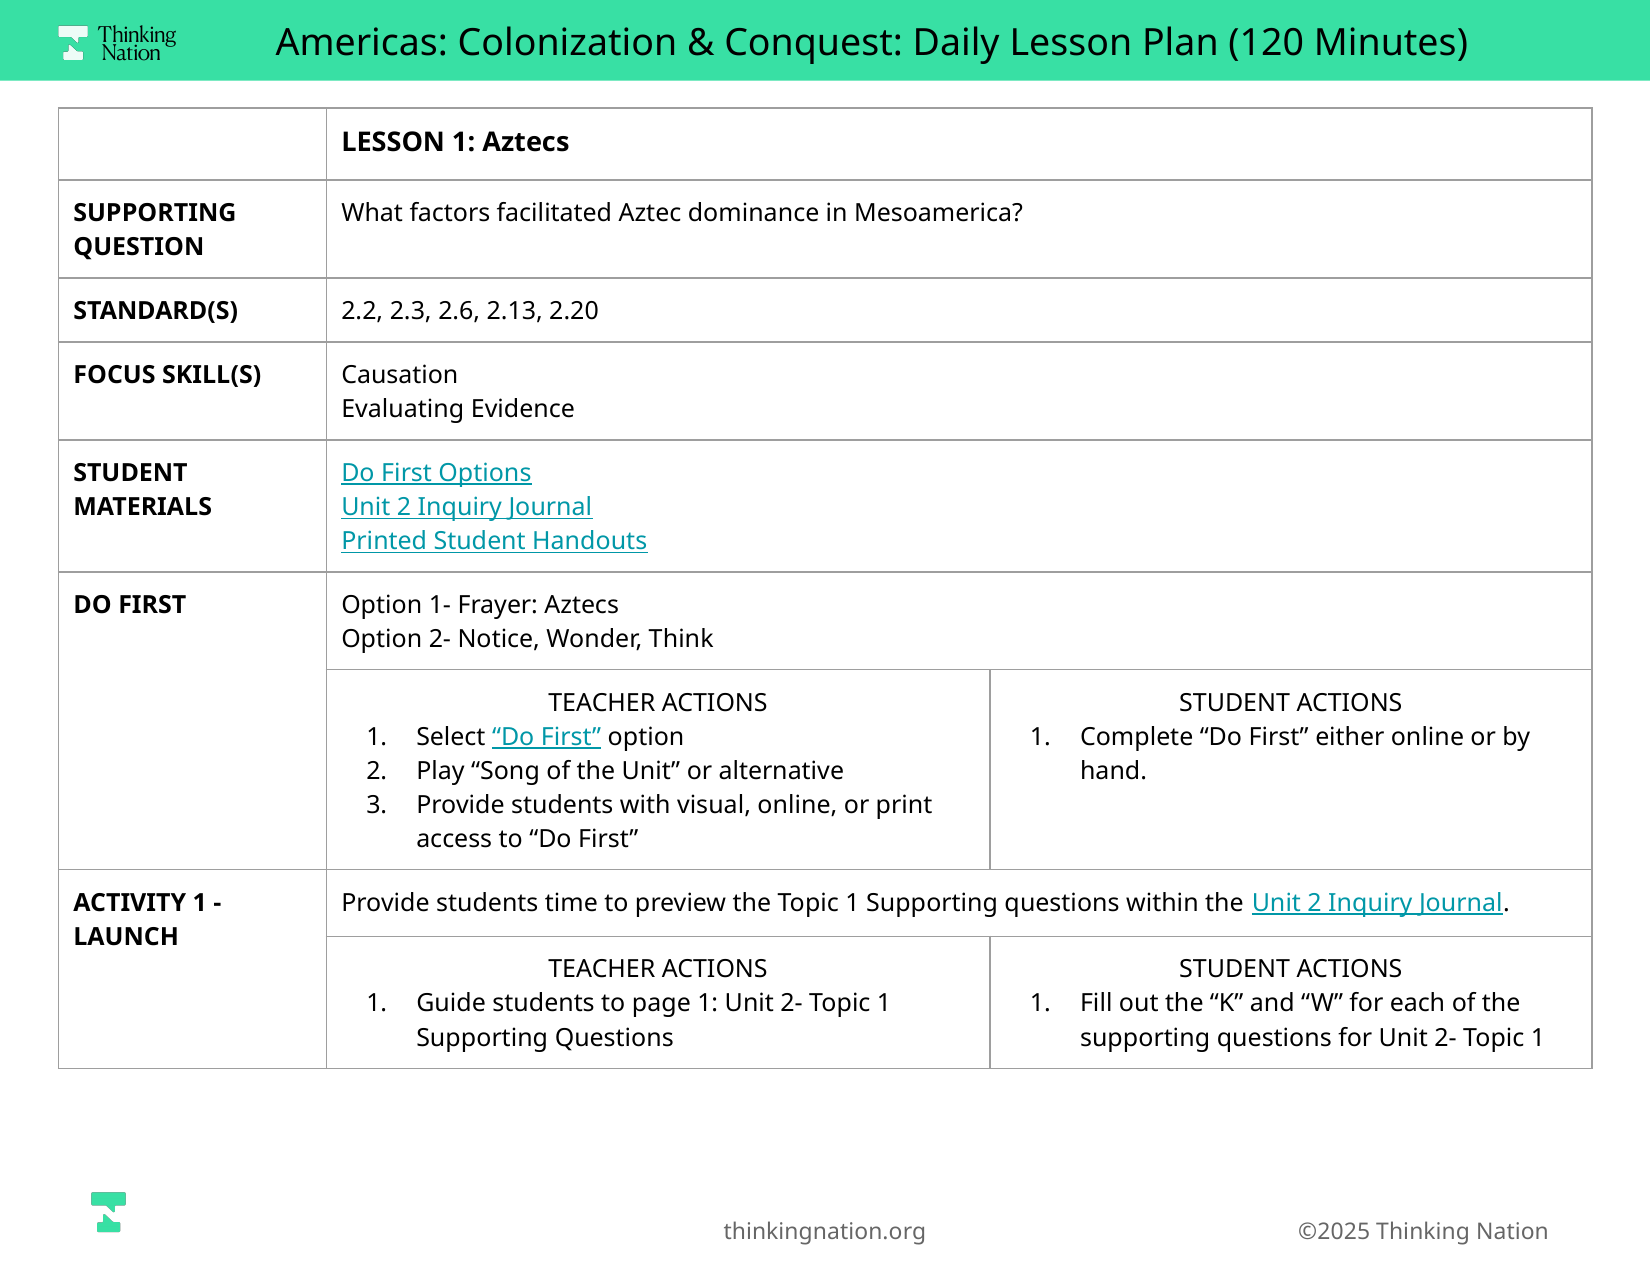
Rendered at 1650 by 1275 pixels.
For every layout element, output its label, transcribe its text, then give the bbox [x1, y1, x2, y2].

table_cell STANDARD(S) [59, 279, 326, 341]
table_cell DO FIRST [59, 573, 326, 869]
table_cell ACTIVITY 1 - LAUNCH [59, 870, 326, 1068]
text_box thinkingnation.org [629, 1200, 1021, 1240]
text_box ©2025 Thinking Nation [1174, 1200, 1566, 1240]
table_cell Option 1- Frayer: Aztecs Option 2- Notice, Wonder, Think [327, 573, 1591, 669]
table_header LESSON 1: Aztecs [327, 109, 1591, 179]
picture [45, 14, 180, 85]
table_cell What factors facilitated Aztec dominance in Mesoamerica? [327, 181, 1591, 277]
table_cell FOCUS SKILL(S) [59, 343, 326, 439]
table_cell Causation Evaluating Evidence [327, 343, 1591, 439]
table_cell TEACHER ACTIONS Select “Do First” option Play “Song of the Unit” or alternative Provide students with visual, online, or print access to “Do First” [327, 670, 989, 869]
table_cell STUDENT ACTIONS Complete “Do First” either online or by hand. [991, 670, 1591, 869]
table_header [59, 109, 326, 179]
table_cell Do First Options Unit 2 Inquiry Journal Printed Student Handouts [327, 441, 1591, 571]
table_cell STUDENT MATERIALS [59, 441, 326, 571]
table_cell SUPPORTING QUESTION [59, 181, 326, 277]
table_cell STUDENT ACTIONS Fill out the “K” and “W” for each of the supporting questions for Unit 2- Topic 1 [991, 937, 1591, 1068]
text_box Americas: Colonization & Conquest: Daily Lesson Plan (120 Minutes) [0, 0, 1650, 81]
table_cell TEACHER ACTIONS Guide students to page 1: Unit 2- Topic 1 Supporting Questions [327, 937, 989, 1068]
table_cell Provide students time to preview the Topic 1 Supporting questions within the Unit 2 Inquiry Journal. [327, 870, 1591, 936]
picture [80, 1184, 136, 1240]
table_cell 2.2, 2.3, 2.6, 2.13, 2.20 [327, 279, 1591, 341]
